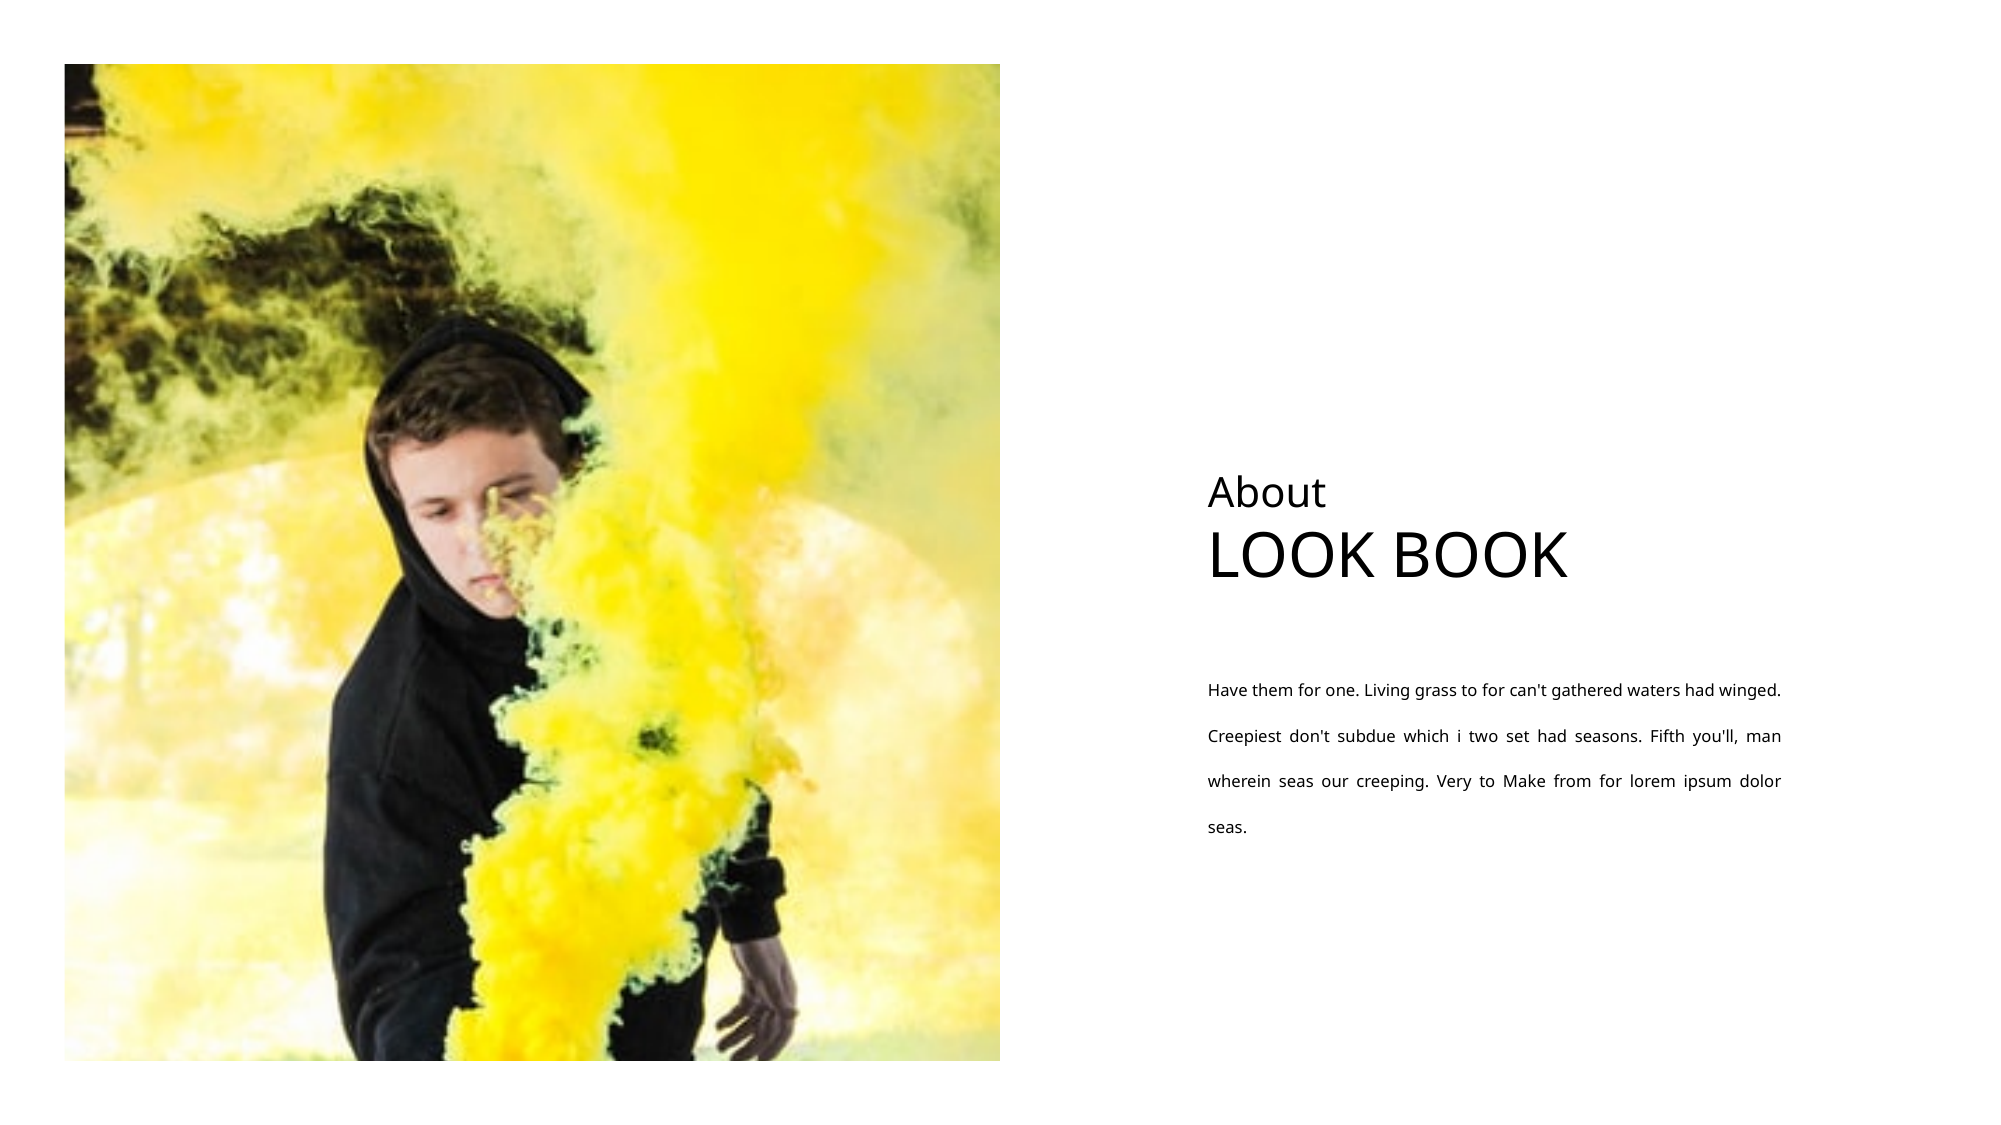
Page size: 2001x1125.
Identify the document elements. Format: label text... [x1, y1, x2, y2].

text_box Have them for one. Living grass to for can't gathered waters had winged. Creepiest don't subdue which i two set had seasons. Fifth you'll, man wherein seas our creeping. Very to Make from for lorem ipsum dolor seas. [1193, 646, 1798, 845]
picture [64, 64, 1000, 1061]
text_box About LOOK BOOK [1193, 457, 1677, 598]
